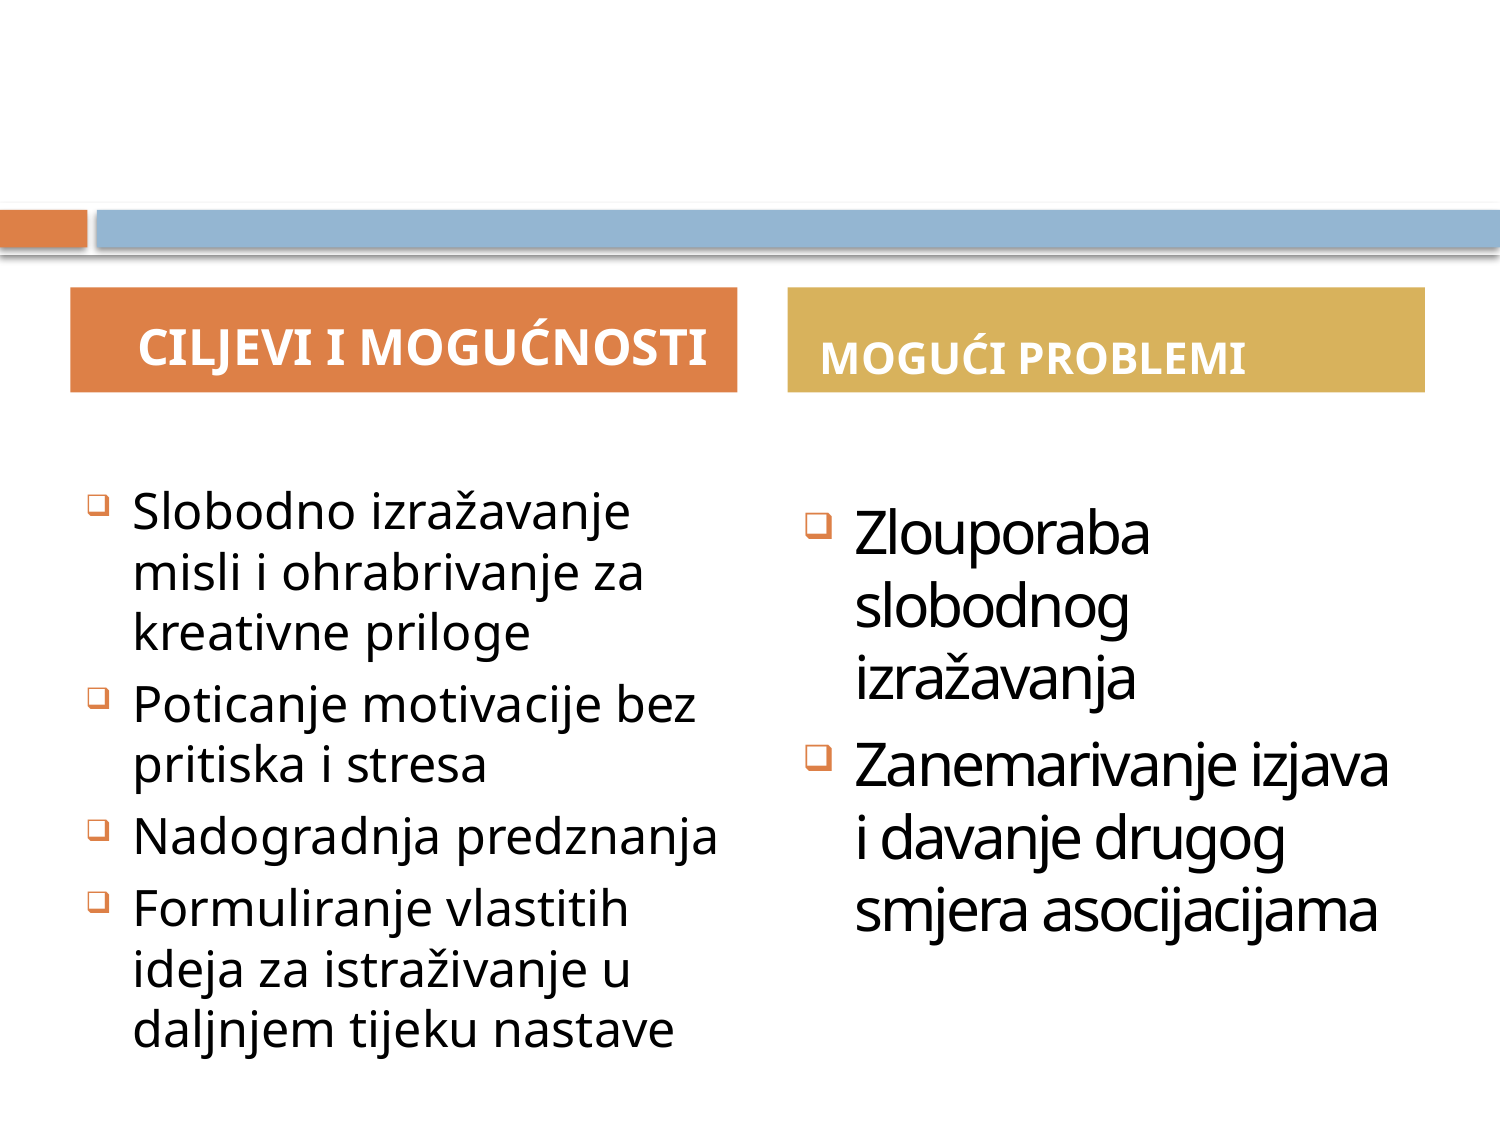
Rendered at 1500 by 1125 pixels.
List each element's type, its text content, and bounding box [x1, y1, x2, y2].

list CILJEVI I MOGUĆNOSTI [70, 287, 738, 393]
list Zlouporaba slobodnog izražavanja Zanemarivanje izjava i davanje drugog smjera asocijacijama [787, 399, 1426, 988]
list MOGUĆI PROBLEMI [787, 287, 1426, 393]
list Slobodno izražavanje misli i ohrabrivanje za kreativne priloge Poticanje motivacije bez pritiska i stresa Nadogradnja predznanja Formuliranje vlastitih ideja za istraživanje u daljnjem tijeku nastave [70, 399, 762, 1067]
